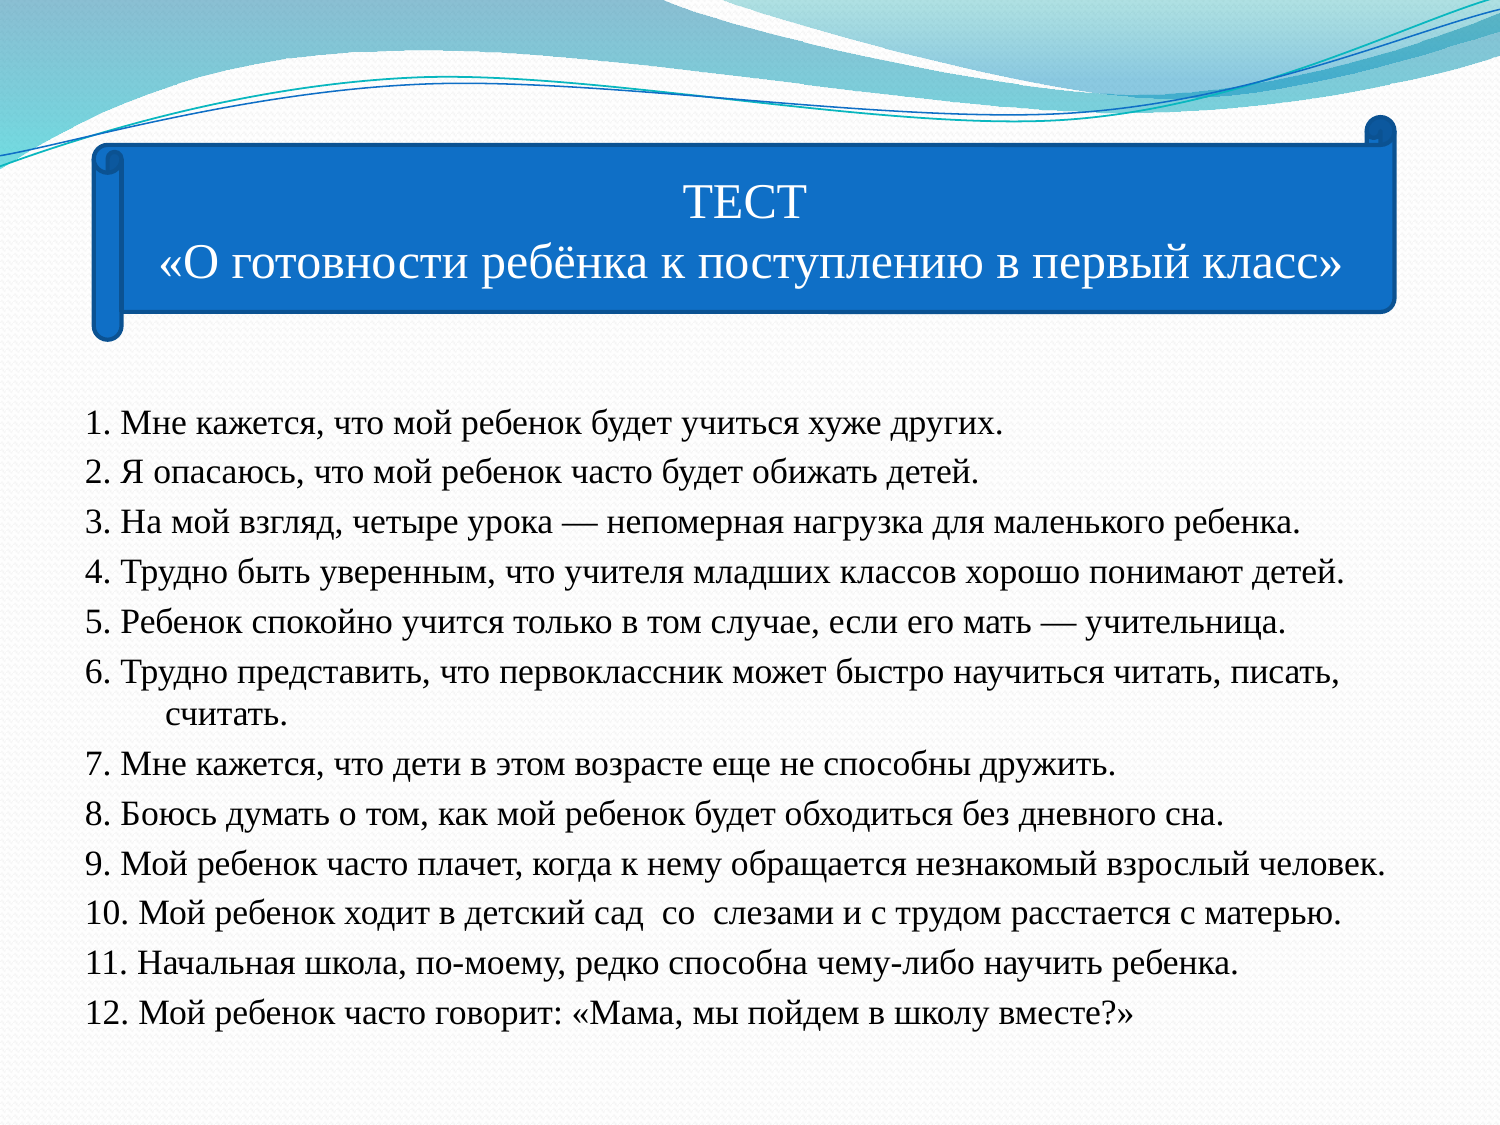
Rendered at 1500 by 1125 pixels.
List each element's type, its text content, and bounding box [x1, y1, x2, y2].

text_box ТЕСТ «О готовности ребёнка к поступлению в первый класс» [91, 114, 1397, 342]
list 1. Мне кажется, что мой ребенок будет учиться хуже других. 2. Я опасаюсь, что мой ребенок часто будет обижать детей. 3. На мой взгляд, четыре урока — непомерная нагрузка для маленького ребенка. 4. Трудно быть уверенным, что учителя младших классов хорошо понимают детей. 5. Ребенок спокойно учится только в том случае, если его мать — учительница. 6. Трудно представить, что первоклассник может быстро научиться читать, писать, считать. 7. Мне кажется, что дети в этом возрасте еще не способны дружить. 8. Боюсь думать о том, как мой ребенок будет обходиться без дневного сна. 9. Мой ребенок часто плачет, когда к нему обращается незнакомый взрослый человек. 10. Мой ребенок ходит в детский сад со слезами и с трудом расстается с матерью. 11. Начальная школа, по-моему, редко способна чему-либо научить ребенка. 12. Мой ребенок часто говорит: «Мама, мы пойдем в школу вместе?» [70, 363, 1421, 1090]
